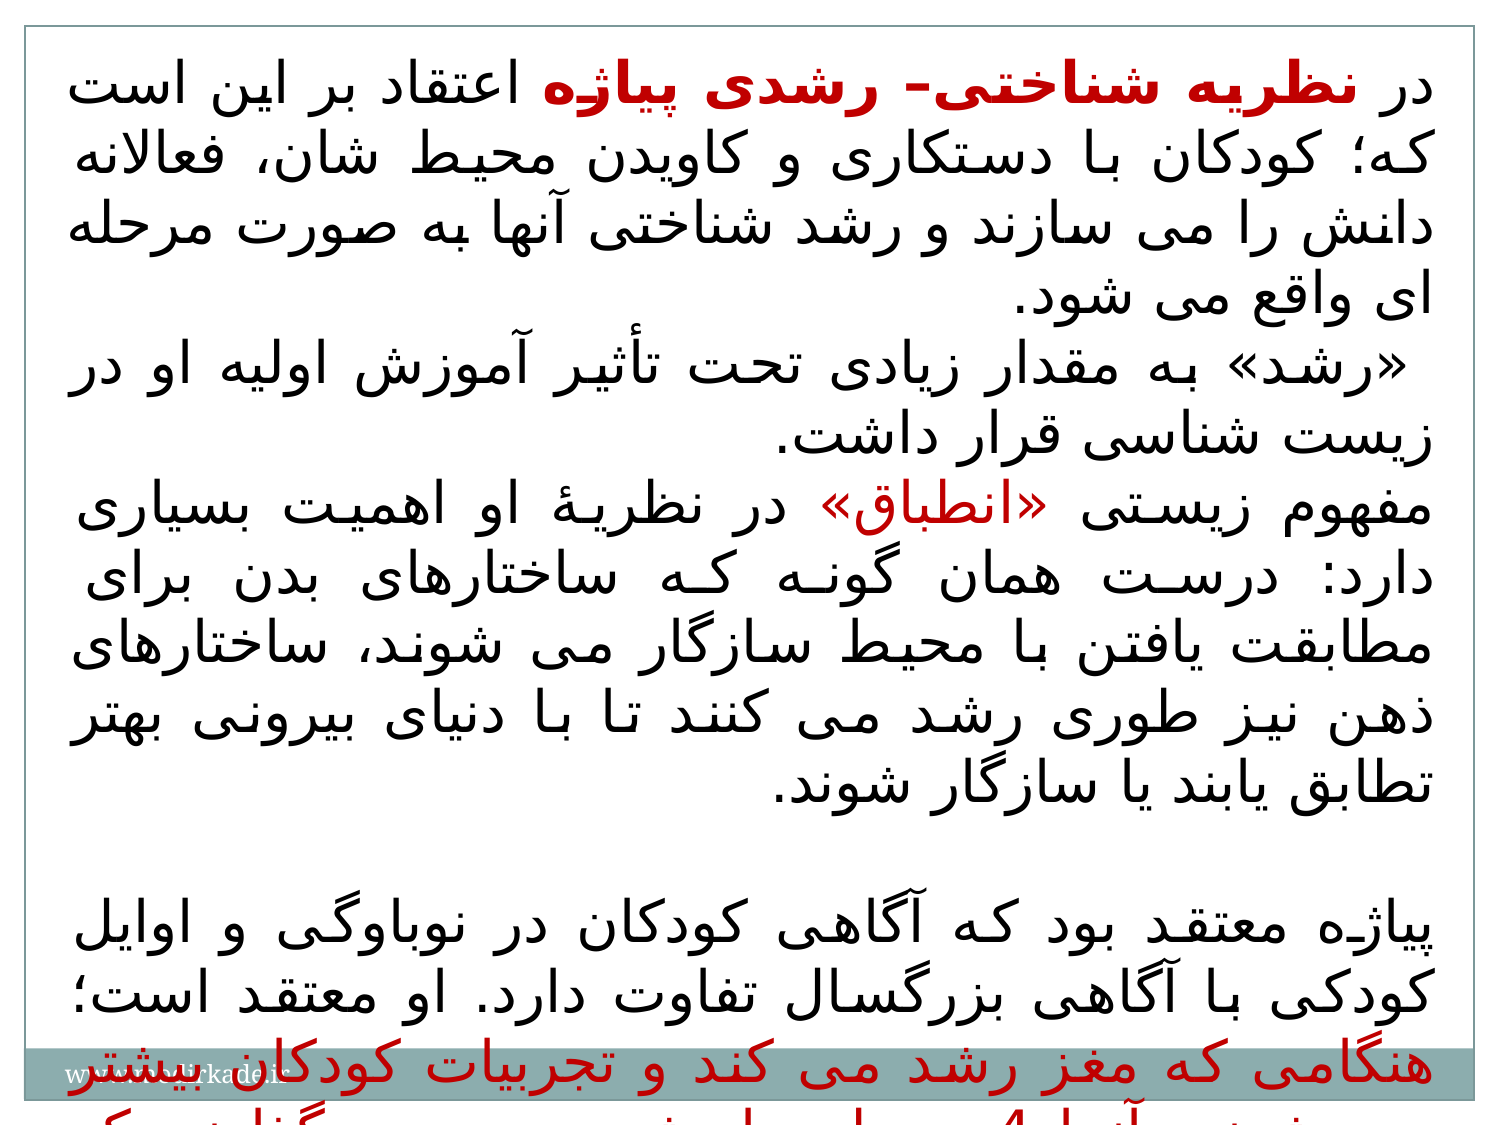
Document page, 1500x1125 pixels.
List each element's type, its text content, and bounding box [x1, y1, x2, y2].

text_box در نظریه شناختی– رشدی پیاژه اعتقاد بر این است که؛ کودکان با دستکاری و کاویدن محیط شان، فعالانه دانش را می سازند و رشد شناختی آنها به صورت مرحله ای واقع می شود. «رشد» به مقدار زیادی تحت تأثیر آموزش اولیه او در زیست شناسی قرار داشت. مفهوم زیستی «انطباق» در نظریۀ او اهمیت بسیاری دارد: درست همان گونه که ساختارهای بدن برای مطابقت یافتن با محیط سازگار می شوند، ساختارهای ذهن نیز طوری رشد می کنند تا با دنیای بیرونی بهتر تطابق یابند یا سازگار شوند. پیاژه معتقد بود که آگاهی کودکان در نوباوگی و اوایل کودکی با آگاهی بزرگسال تفاوت دارد. او معتقد است؛ هنگامی که مغز رشد می کند و تجربیات کودکان بیشتر می شوند، آنها 4 مرحله را پشت سر می گذارند. که هریک با شیوه تفکری که از لحاظ کیفی متفاوت است مشخص می شود. [50, 37, 1450, 1125]
footer www.modirkade.ir [50, 1051, 638, 1112]
